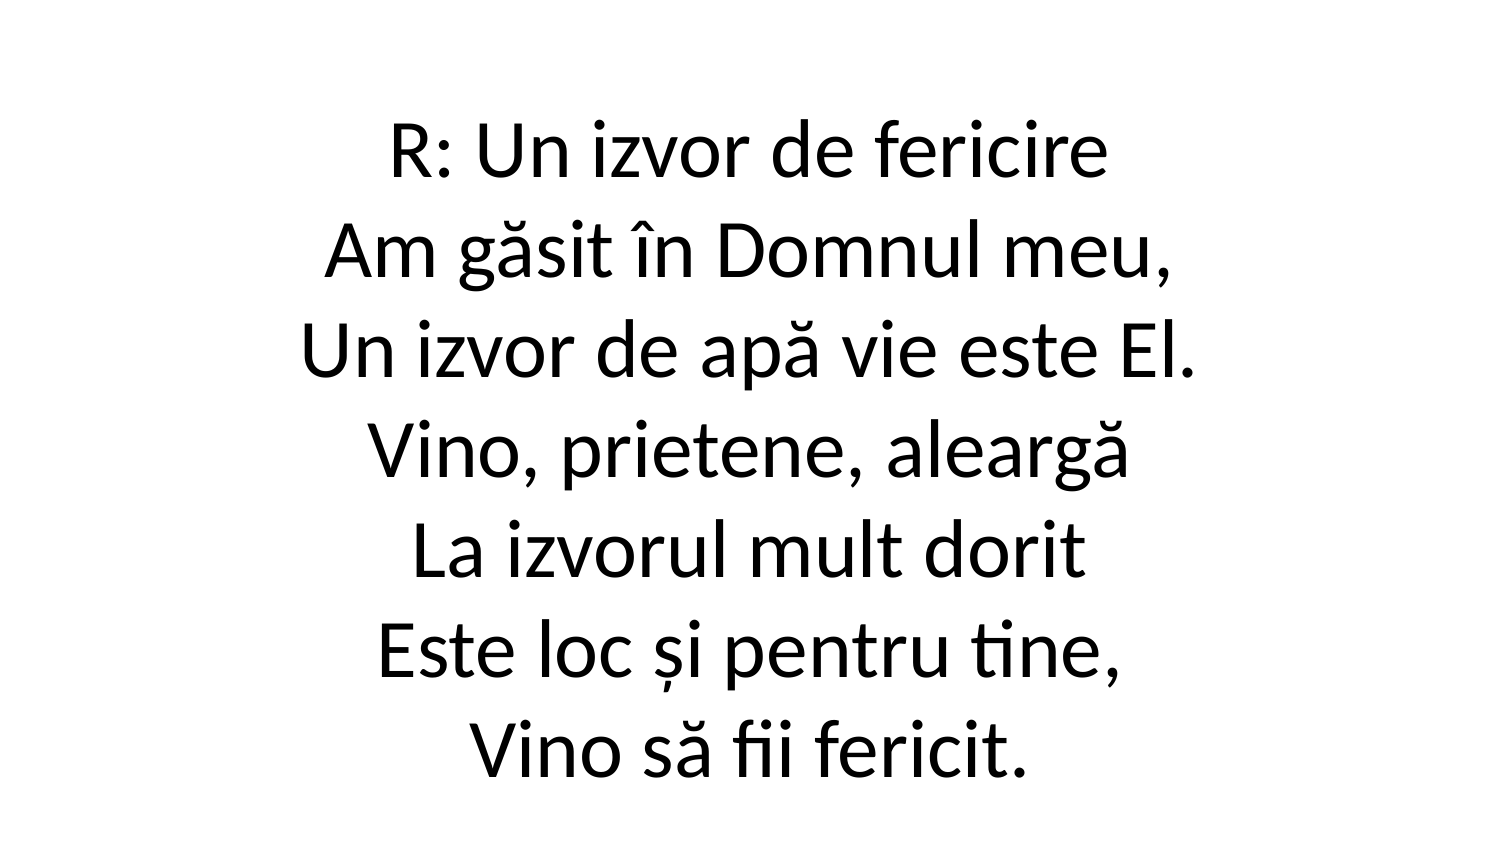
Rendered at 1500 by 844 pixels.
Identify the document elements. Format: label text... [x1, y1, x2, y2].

text_box R: Un izvor de fericire Am găsit în Domnul meu, Un izvor de apă vie este El. Vino, prietene, aleargă La izvorul mult dorit Este loc și pentru tine, Vino să fii fericit. [284, 42, 1215, 802]
